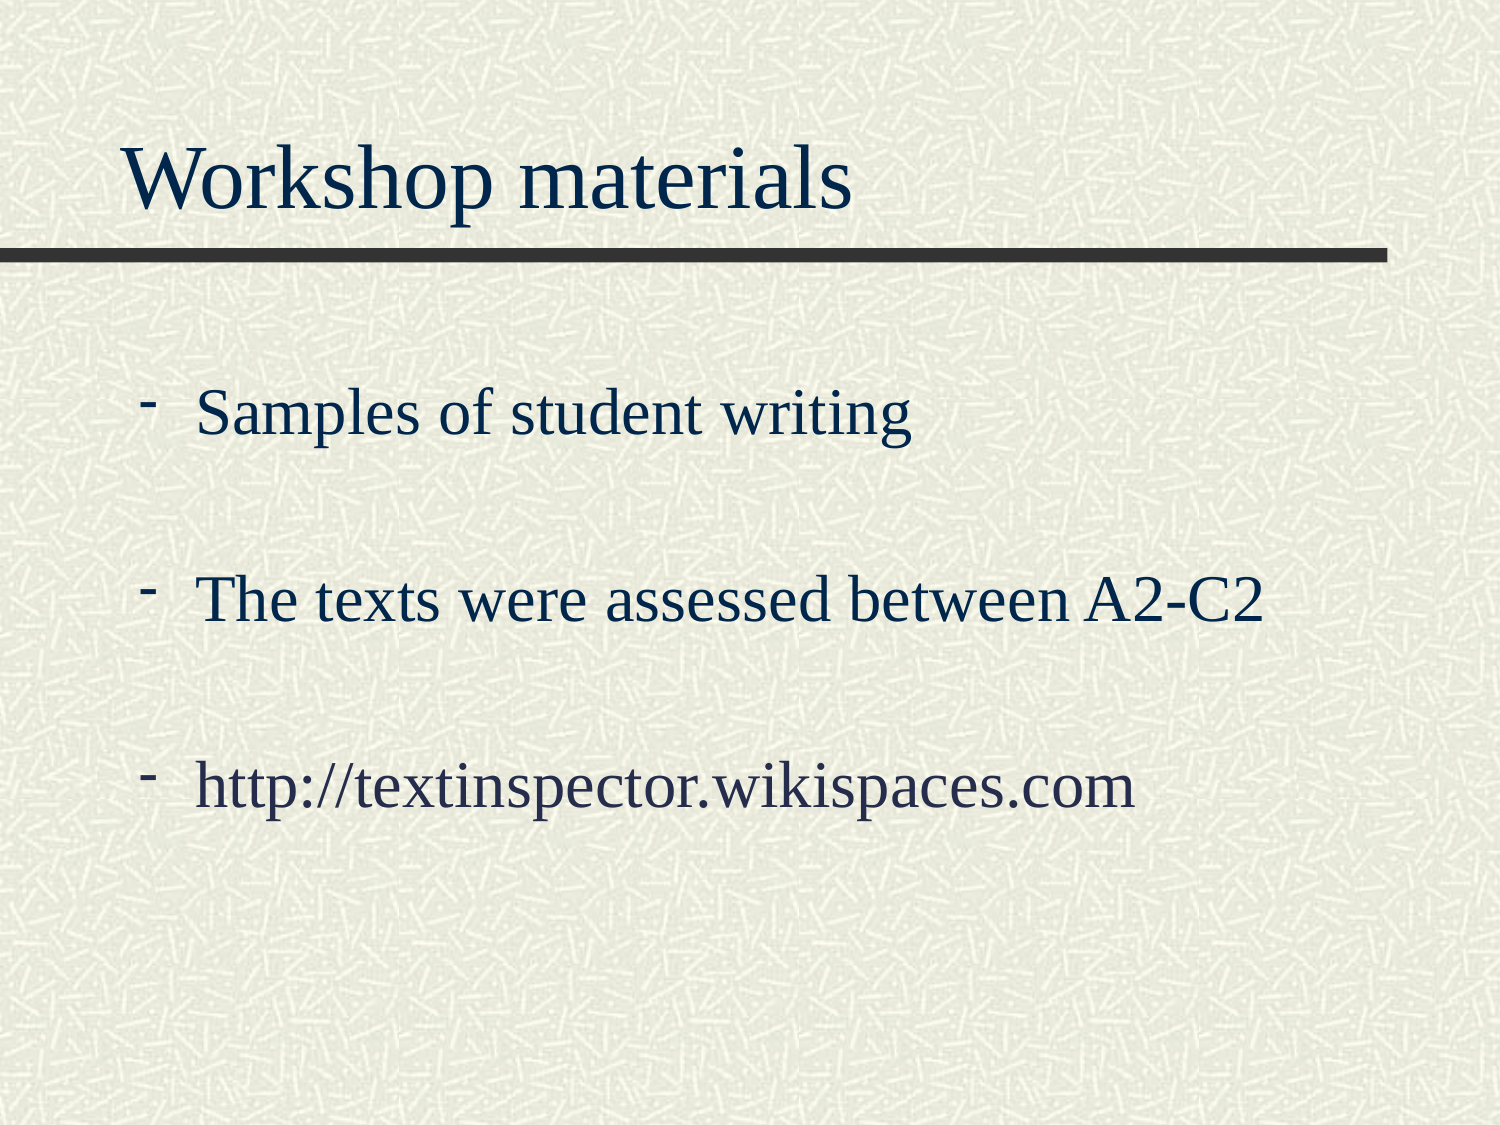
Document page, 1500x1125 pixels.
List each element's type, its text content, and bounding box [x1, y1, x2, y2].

title Workshop materials [105, 46, 1455, 235]
picture [0, 0, 1500, 1125]
list Samples of student writing The texts were assessed between A2-C2 http://textinspector.wikispaces.com [123, 266, 1400, 955]
